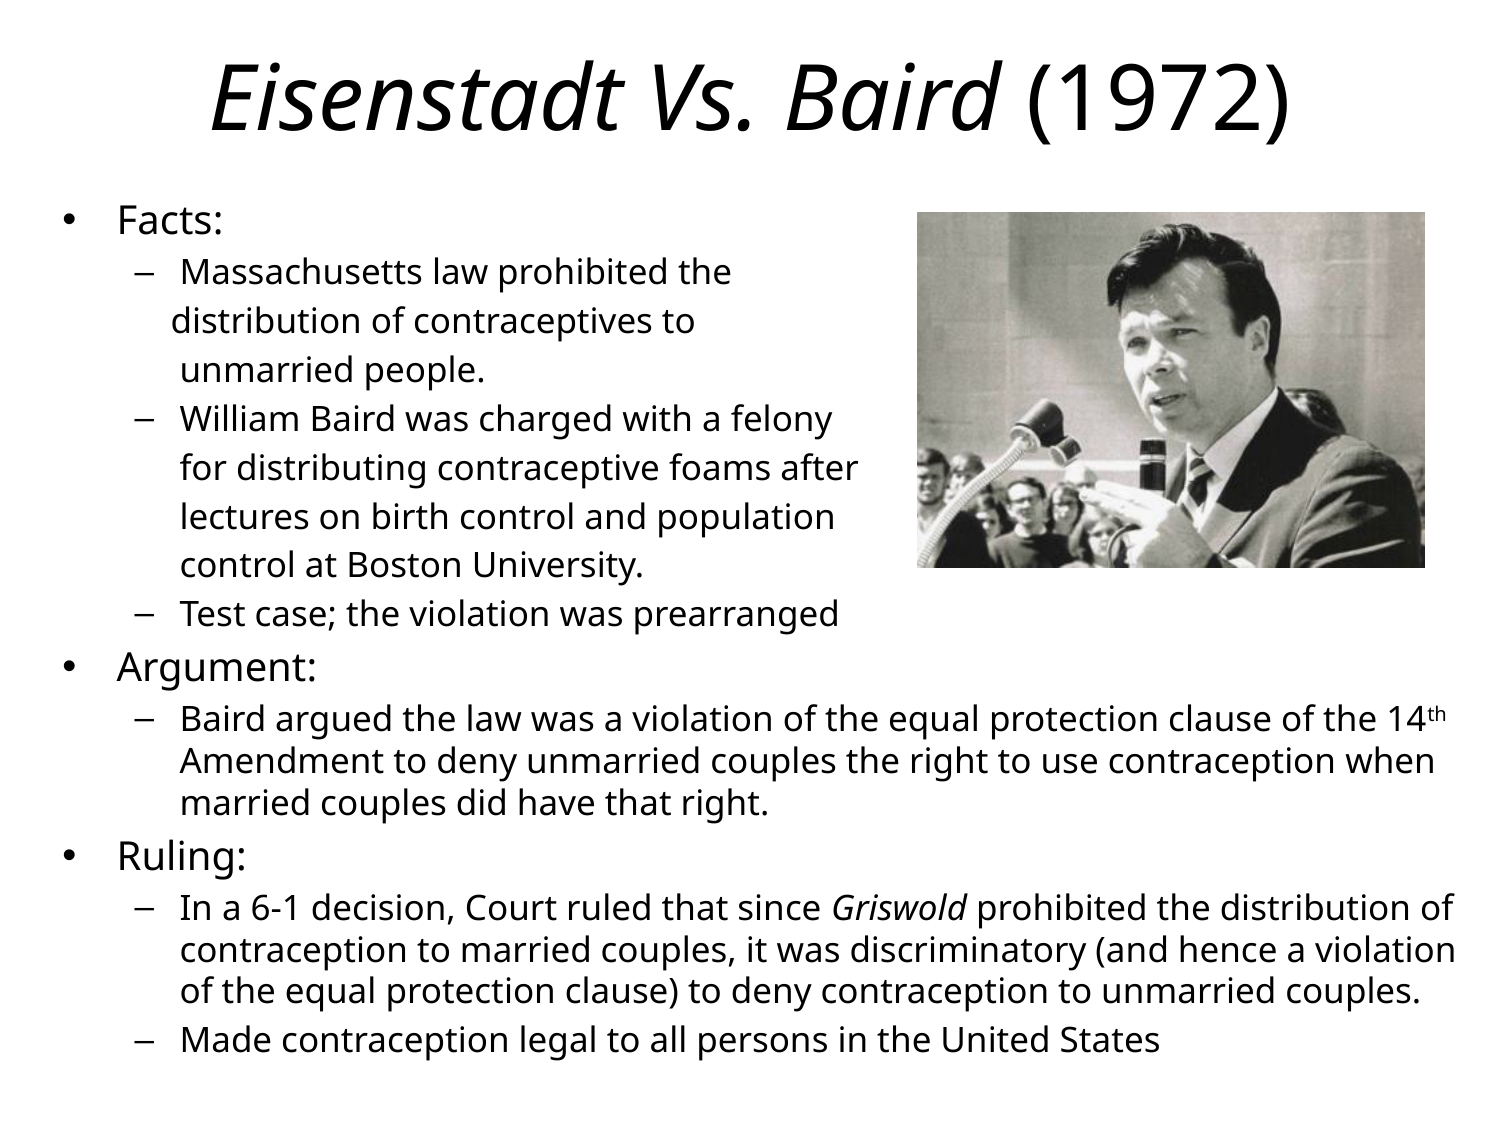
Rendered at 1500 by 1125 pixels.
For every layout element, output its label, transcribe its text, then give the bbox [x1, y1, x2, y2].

list Facts: Massachusetts law prohibited the distribution of contraceptives to unmarried people. William Baird was charged with a felony for distributing contraceptive foams after lectures on birth control and population control at Boston University. Test case; the violation was prearranged Argument: Baird argued the law was a violation of the equal protection clause of the 14th Amendment to deny unmarried couples the right to use contraception when married couples did have that right. Ruling: In a 6-1 decision, Court ruled that since Griswold prohibited the distribution of contraception to married couples, it was discriminatory (and hence a violation of the equal protection clause) to deny contraception to unmarried couples. Made contraception legal to all persons in the United States [47, 187, 1481, 1092]
title Eisenstadt Vs. Baird (1972) [75, 0, 1425, 187]
picture [917, 211, 1426, 568]
